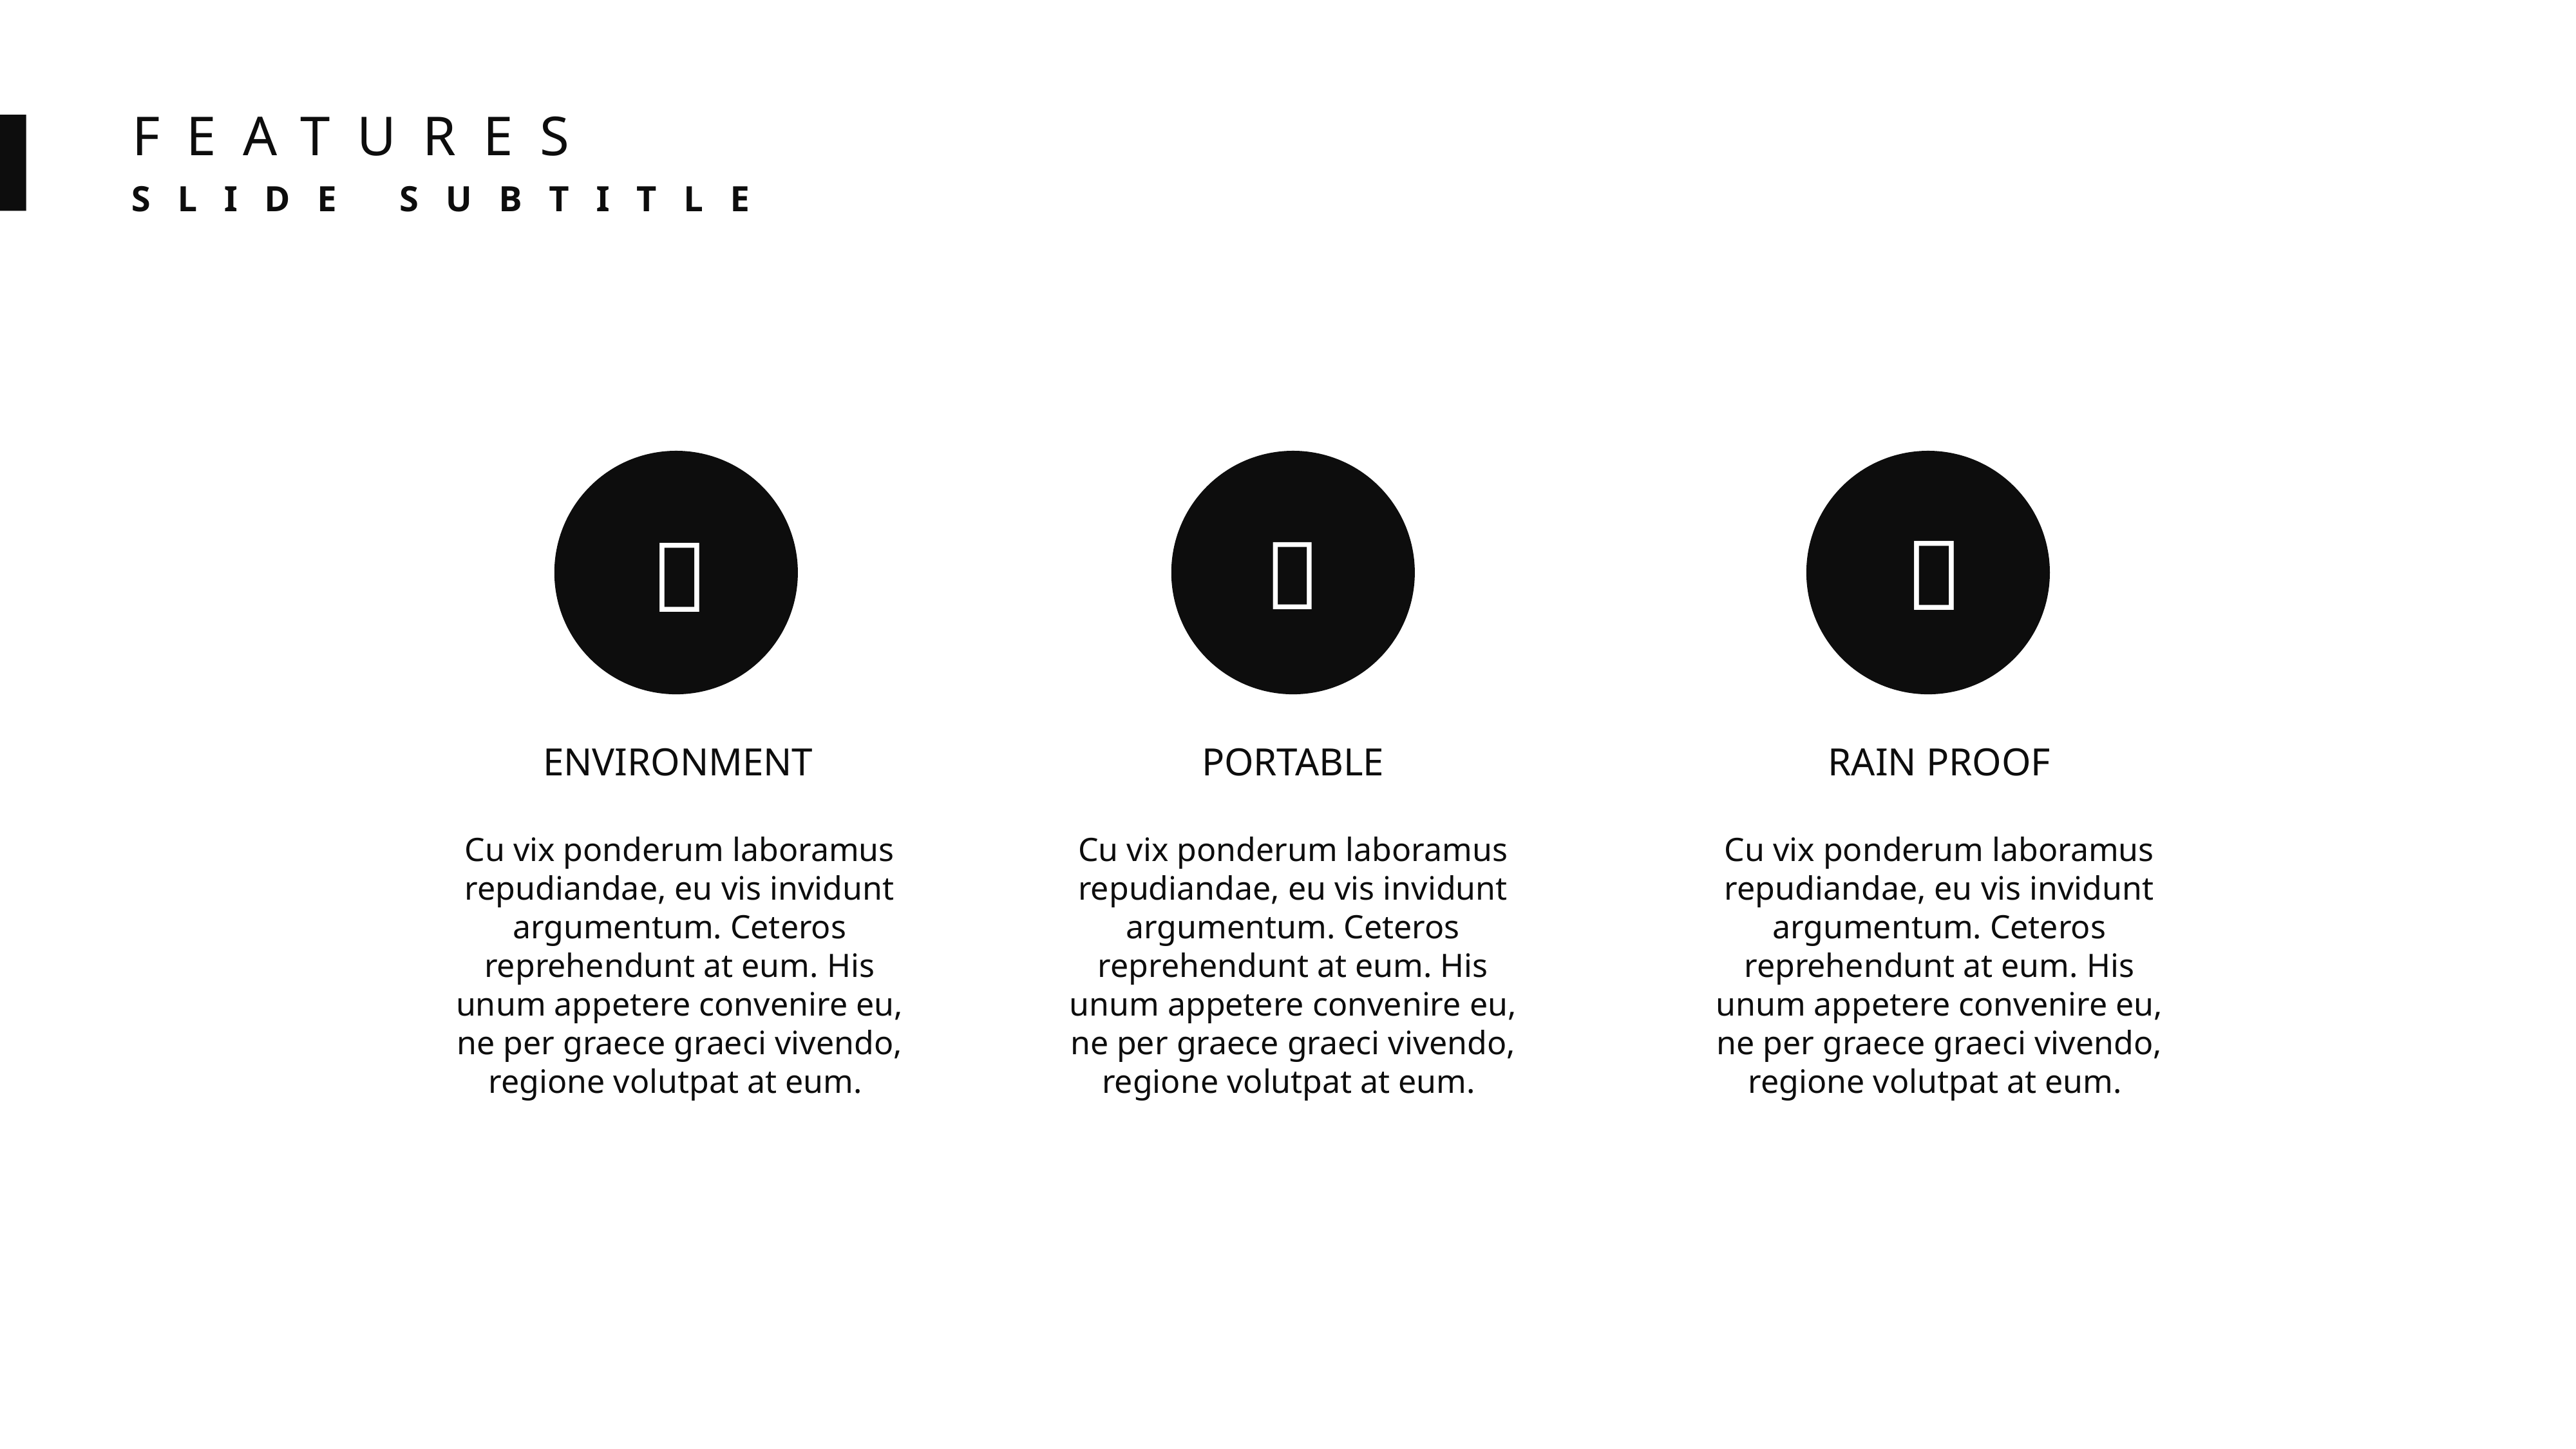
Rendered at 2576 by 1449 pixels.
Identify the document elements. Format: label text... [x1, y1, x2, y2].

text_box [1170, 450, 1416, 696]
text_box FEATURES [122, 97, 580, 171]
text_box  [641, 511, 719, 636]
text_box [553, 450, 799, 696]
text_box  [1255, 511, 1331, 633]
text_box SLIDE SUBTITLE [122, 171, 761, 223]
text_box [1805, 450, 2051, 696]
text_box Cu vix ponderum laboramus repudiandae, eu vis invidunt argumentum. Ceteros reprehendunt at eum. His unum appetere convenire eu, ne per graece graeci vivendo, regione volutpat at eum. [1705, 824, 2173, 1104]
text_box ENVIRONMENT [533, 733, 823, 788]
text_box Cu vix ponderum laboramus repudiandae, eu vis invidunt argumentum. Ceteros reprehendunt at eum. His unum appetere convenire eu, ne per graece graeci vivendo, regione volutpat at eum. [1059, 824, 1527, 1104]
text_box  [1895, 509, 1973, 635]
text_box RAIN PROOF [1818, 733, 2060, 788]
text_box [0, 114, 27, 211]
text_box PORTABLE [1192, 733, 1394, 788]
text_box Cu vix ponderum laboramus repudiandae, eu vis invidunt argumentum. Ceteros reprehendunt at eum. His unum appetere convenire eu, ne per graece graeci vivendo, regione volutpat at eum. [446, 824, 913, 1104]
